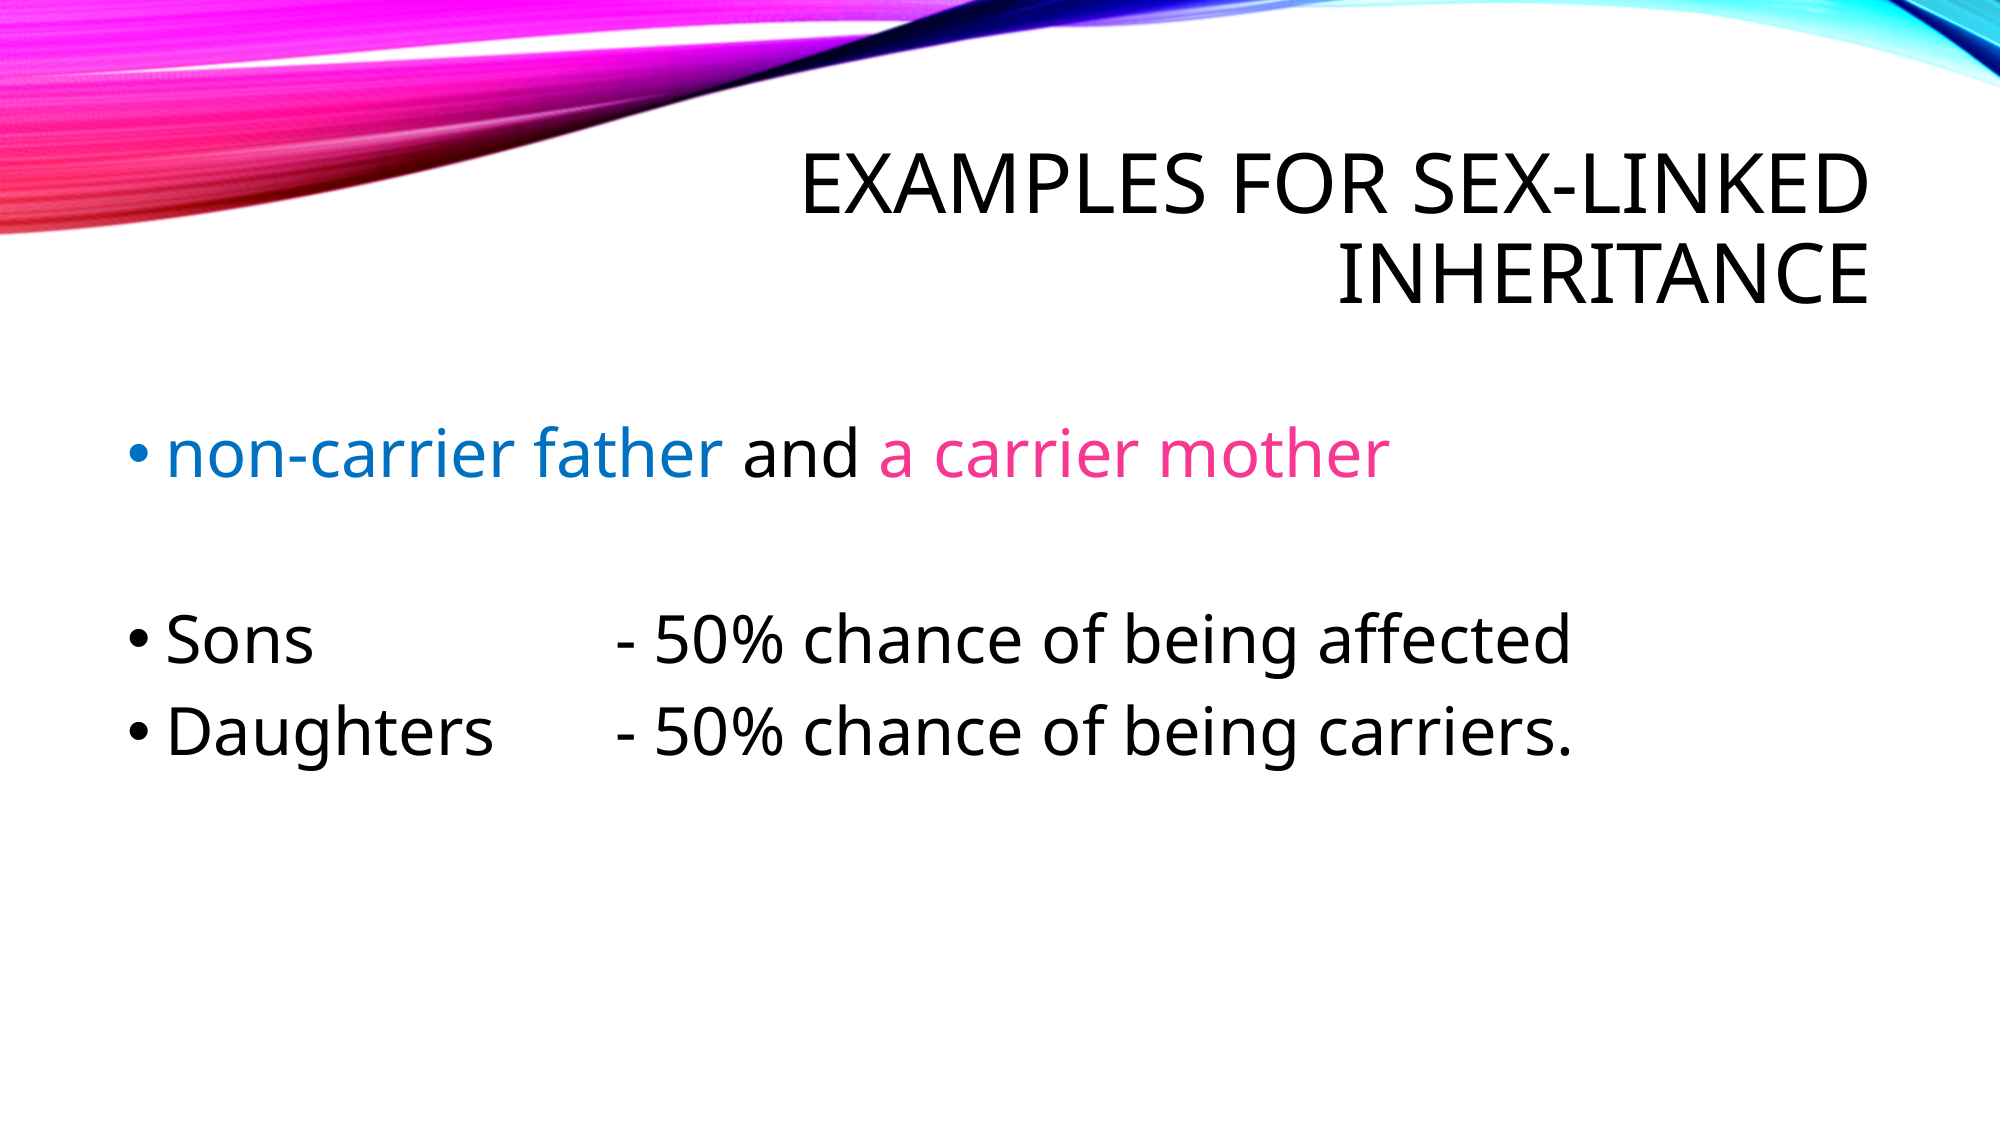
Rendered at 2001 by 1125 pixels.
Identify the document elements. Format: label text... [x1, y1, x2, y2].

picture [1910, 0, 2000, 45]
list non-carrier father and a carrier mother Sons - 50% chance of being affected Daughters - 50% chance of being carriers. [112, 412, 1888, 1021]
picture [0, 0, 2000, 237]
picture [1890, 0, 2000, 75]
title Examples for sex-linked inheritance [474, 125, 1888, 338]
